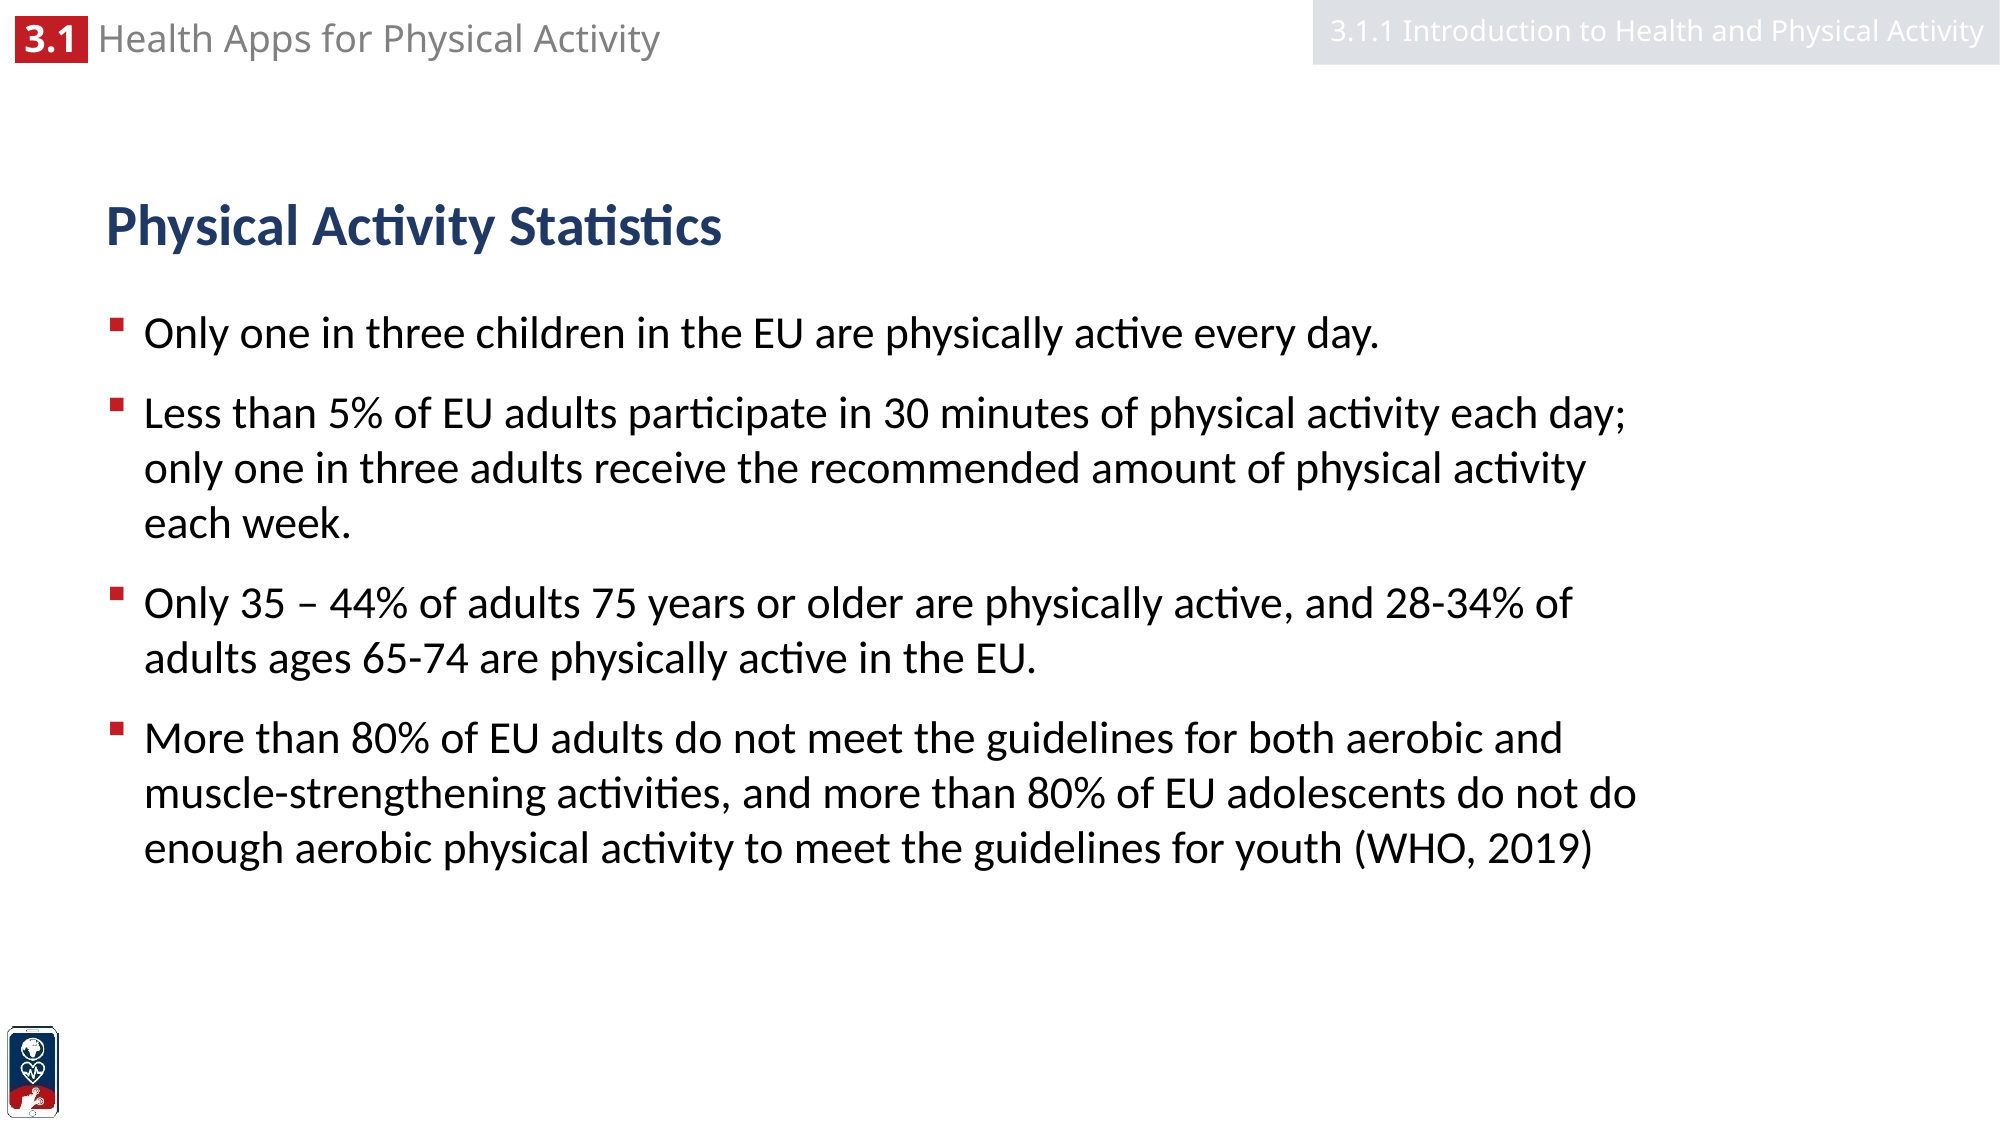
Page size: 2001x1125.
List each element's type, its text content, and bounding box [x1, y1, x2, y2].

title Physical Activity Statistics [91, 177, 1961, 276]
list Only one in three children in the EU are physically active every day. Less than 5% of EU adults participate in 30 minutes of physical activity each day; only one in three adults receive the recommended amount of physical activity each week. Only 35 – 44% of adults 75 years or older are physically active, and 28-34% of adults ages 65-74 are physically active in the EU. More than 80% of EU adults do not meet the guidelines for both aerobic and muscle-strengthening activities, and more than 80% of EU adolescents do not do enough aerobic physical activity to meet the guidelines for youth (WHO, 2019) [91, 295, 1672, 1098]
text_box 3.1.1 Introduction to Health and Physical Activity [1312, 0, 2000, 65]
picture [7, 1026, 59, 1118]
